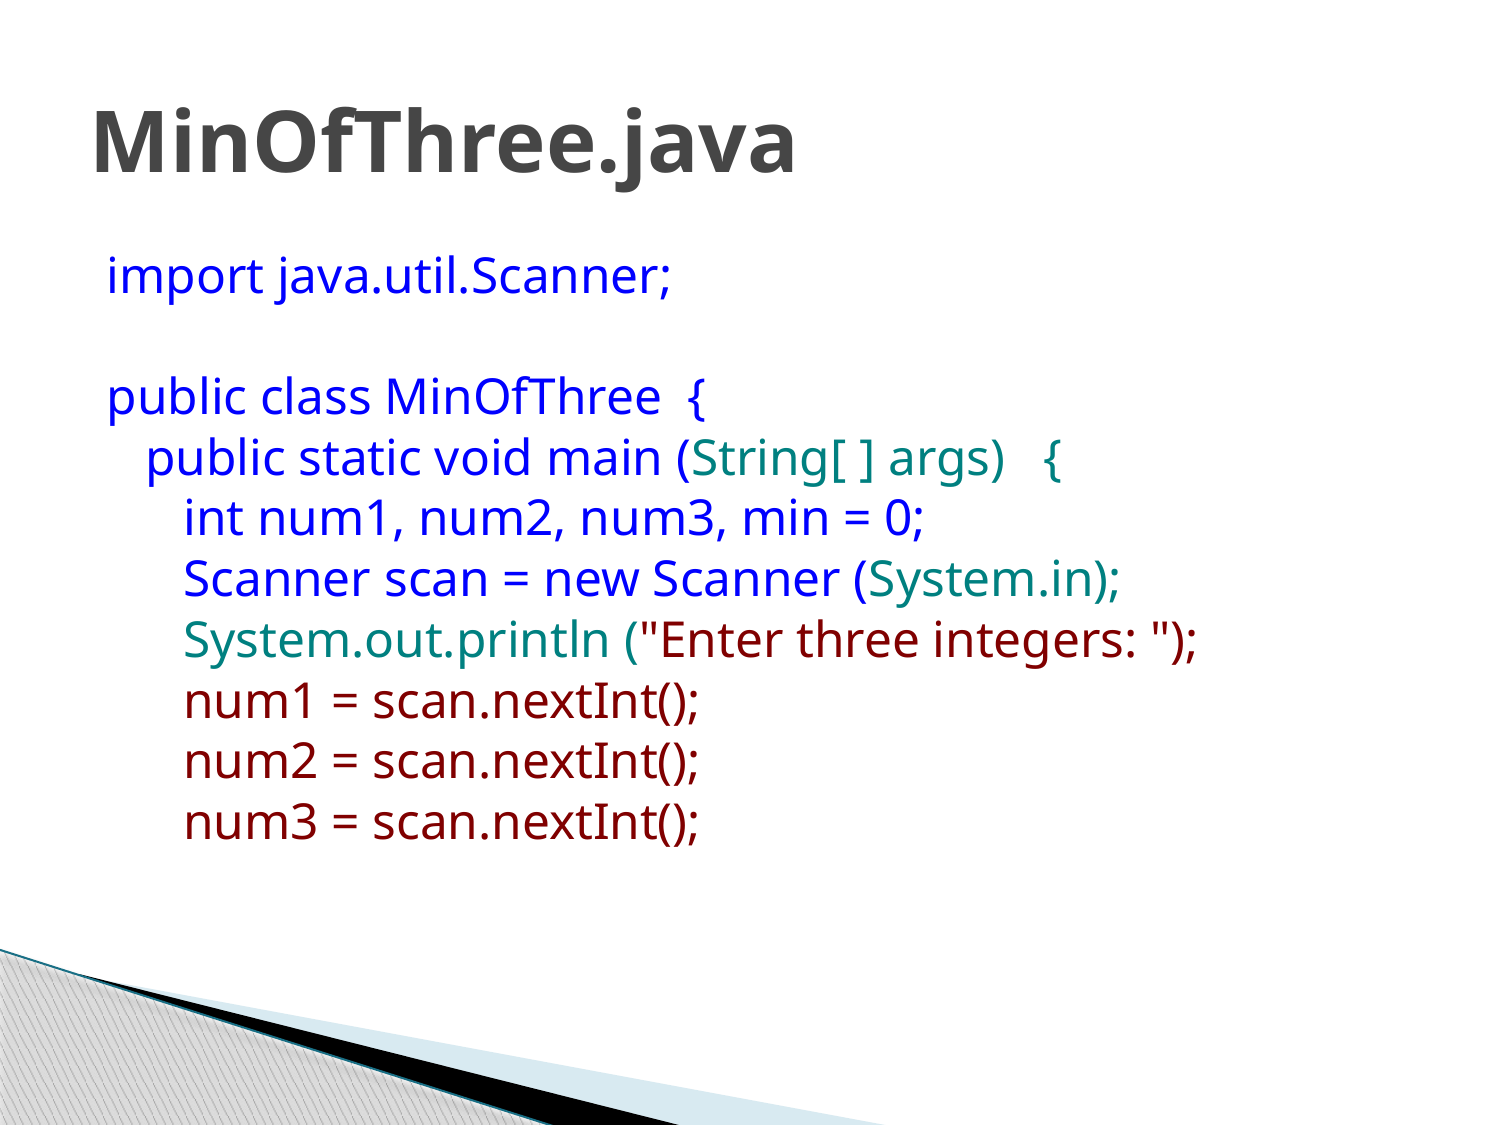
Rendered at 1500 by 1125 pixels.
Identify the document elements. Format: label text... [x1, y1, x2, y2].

title MinOfThree.java [75, 45, 1425, 233]
list import java.util.Scanner; public class MinOfThree { public static void main (String[ ] args) { int num1, num2, num3, min = 0; Scanner scan = new Scanner (System.in); System.out.println ("Enter three integers: "); num1 = scan.nextInt(); num2 = scan.nextInt(); num3 = scan.nextInt(); [75, 243, 1425, 986]
